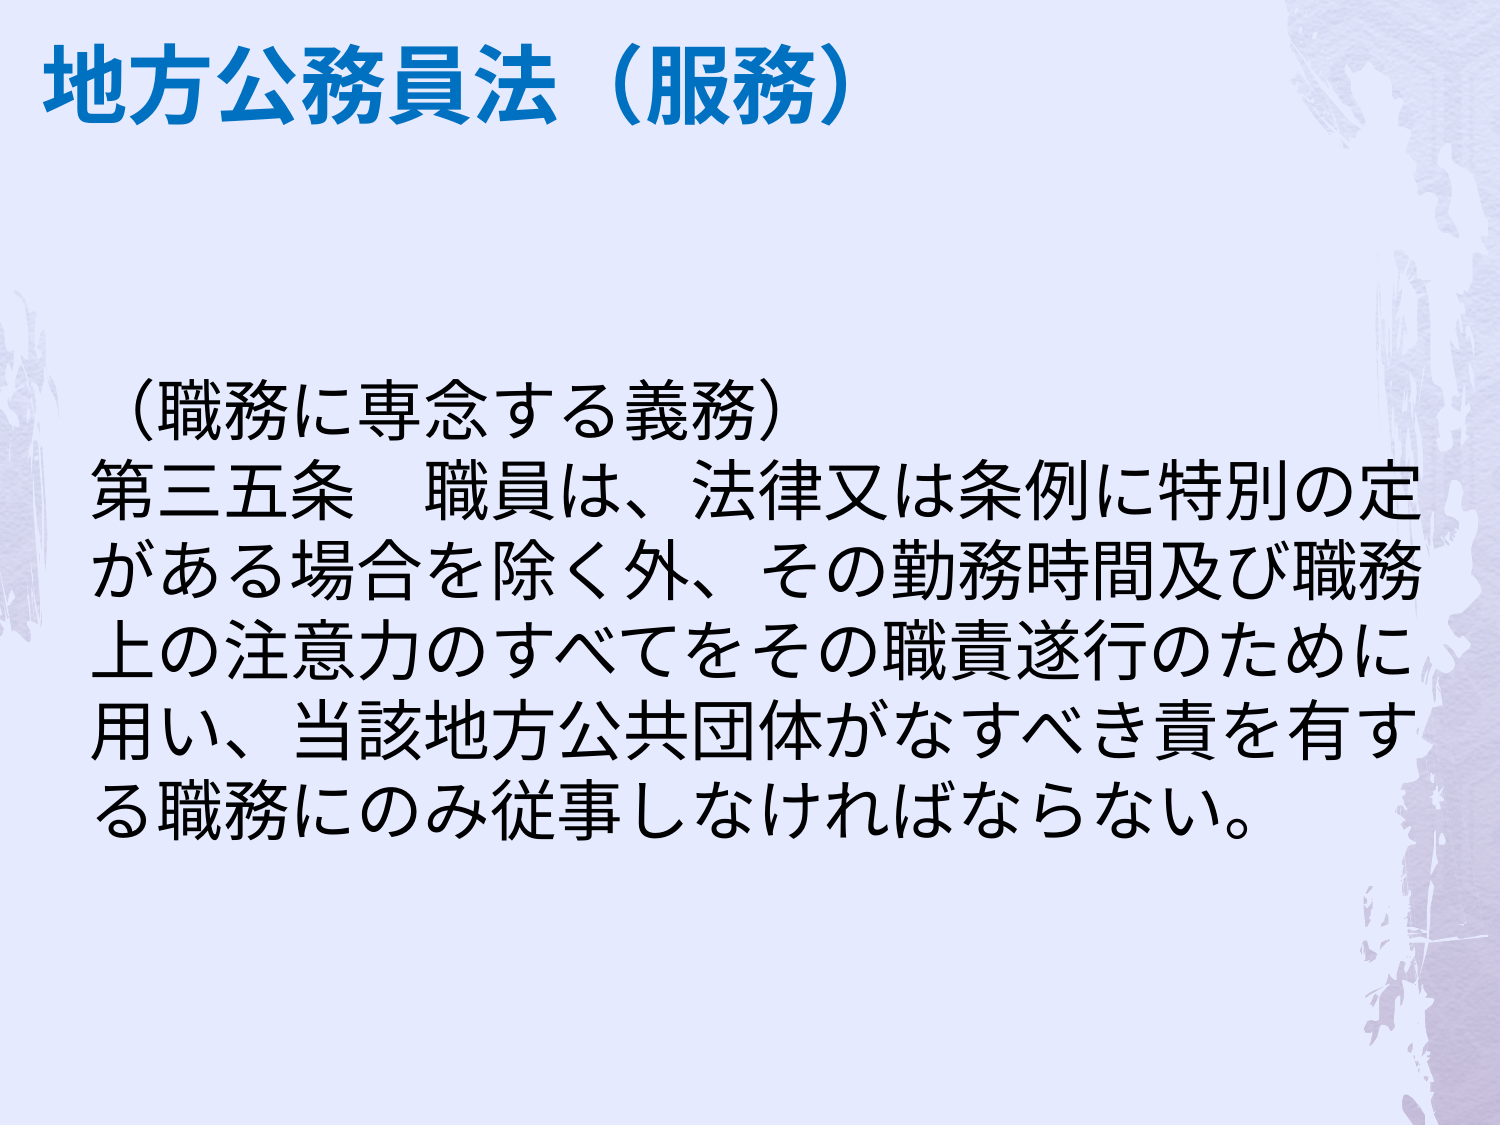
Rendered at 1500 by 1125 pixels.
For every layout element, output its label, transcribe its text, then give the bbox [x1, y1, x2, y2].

text_box （職務に専念する義務） 第三五条 職員は、法律又は条例に特別の定がある場合を除く外、その勤務時間及び職務上の注意力のすべてをその職責遂行のために用い、当該地方公共団体がなすべき責を有する職務にのみ従事しなければならない。 [75, 361, 1447, 857]
text_box 地方公務員法（服務） [41, 30, 1392, 135]
